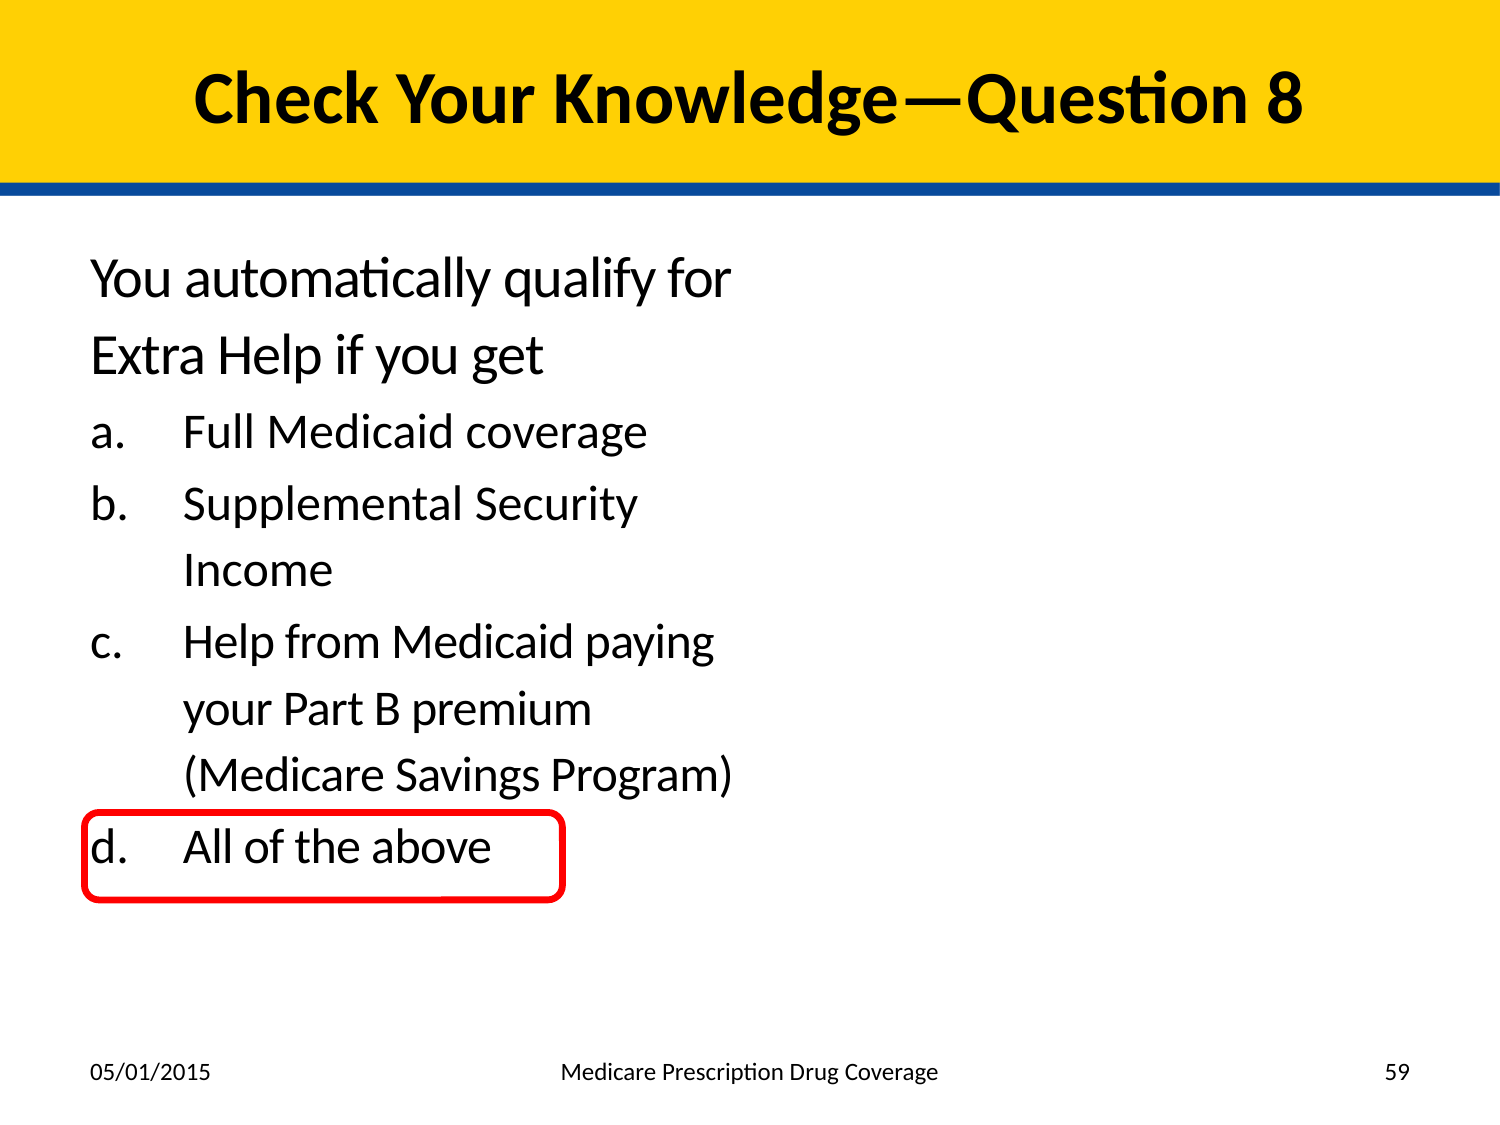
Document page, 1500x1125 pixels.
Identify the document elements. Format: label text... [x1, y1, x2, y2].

footer Medicare Prescription Drug Coverage [425, 1040, 1074, 1100]
slide_number 59 [1074, 1040, 1425, 1100]
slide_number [75, 1040, 425, 1100]
title Check Your Knowledge—Question 8 [0, 0, 1500, 188]
text_box [82, 810, 565, 903]
list You automatically qualify for Extra Help if you get Full Medicaid coverage Supplemental Security Income Help from Medicaid paying your Part B premium (Medicare Savings Program) All of the above [75, 224, 750, 968]
